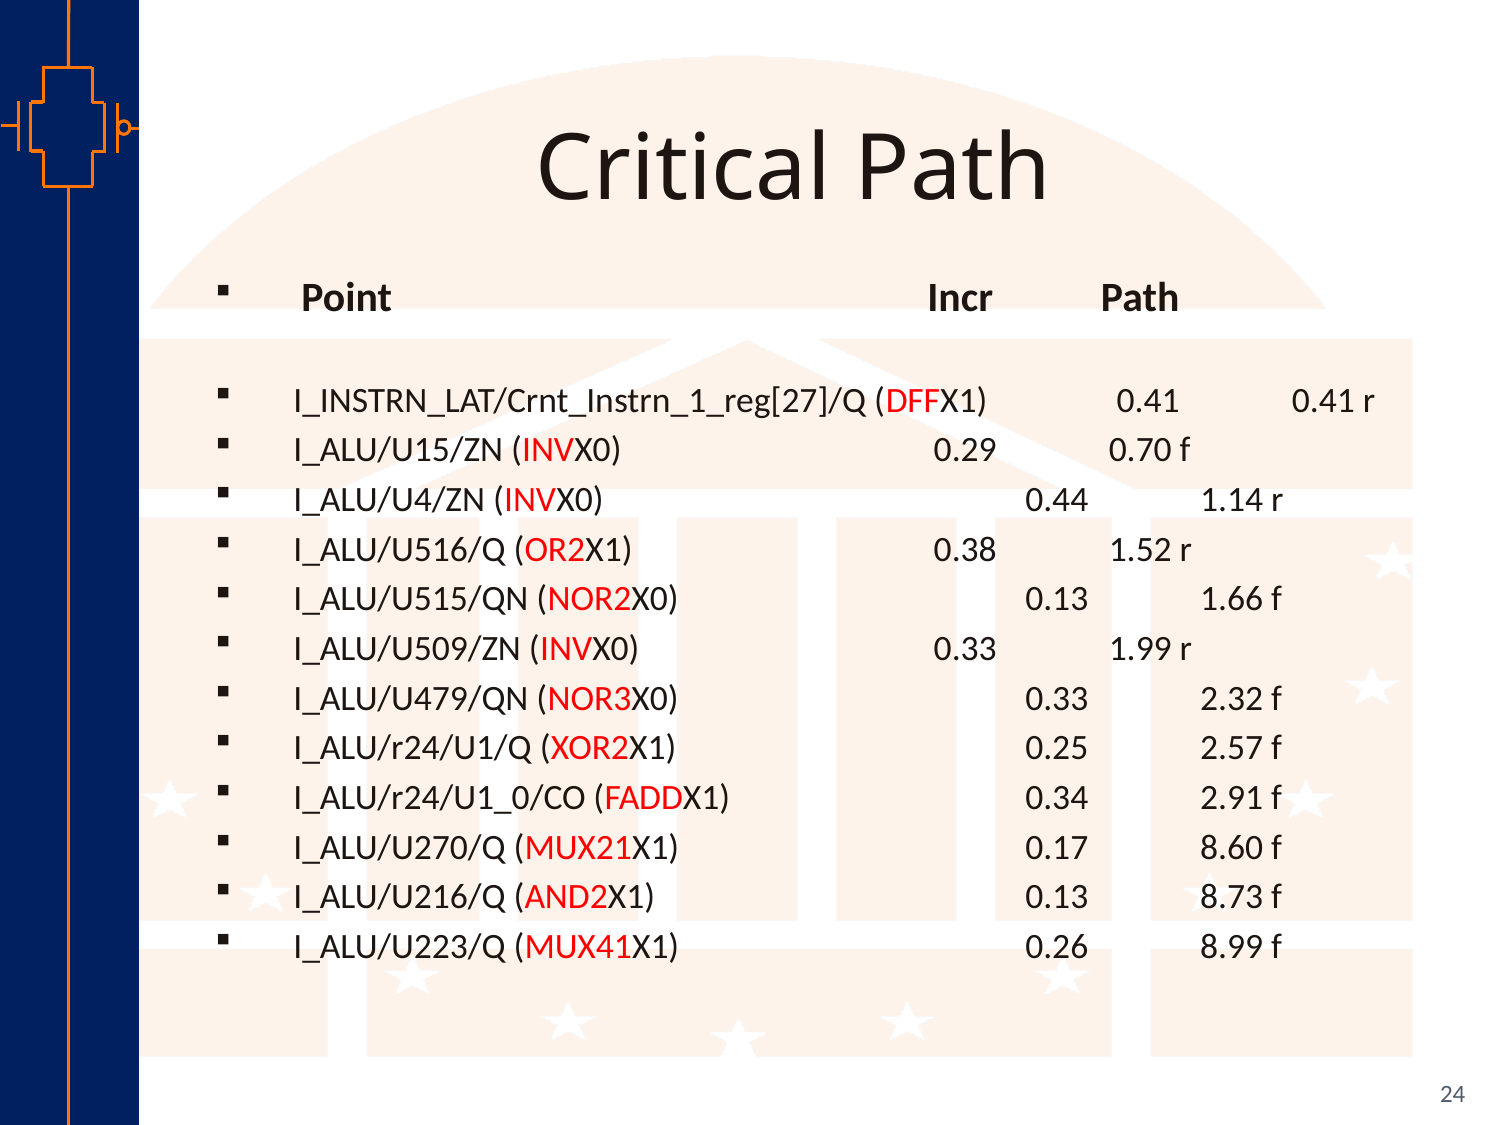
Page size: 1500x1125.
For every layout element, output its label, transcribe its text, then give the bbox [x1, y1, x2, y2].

list Point Incr Path I_INSTRN_LAT/Crnt_Instrn_1_reg[27]/Q (DFFX1) 0.41 0.41 r I_ALU/U15/ZN (INVX0) 0.29 0.70 f I_ALU/U4/ZN (INVX0) 0.44 1.14 r I_ALU/U516/Q (OR2X1) 0.38 1.52 r I_ALU/U515/QN (NOR2X0) 0.13 1.66 f I_ALU/U509/ZN (INVX0) 0.33 1.99 r I_ALU/U479/QN (NOR3X0) 0.33 2.32 f I_ALU/r24/U1/Q (XOR2X1) 0.25 2.57 f I_ALU/r24/U1_0/CO (FADDX1) 0.34 2.91 f I_ALU/U270/Q (MUX21X1) 0.17 8.60 f I_ALU/U216/Q (AND2X1) 0.13 8.73 f I_ALU/U223/Q (MUX41X1) 0.26 8.99 f [199, 262, 1426, 988]
title Critical Path [199, 37, 1388, 226]
slide_number 24 [1425, 1062, 1488, 1123]
